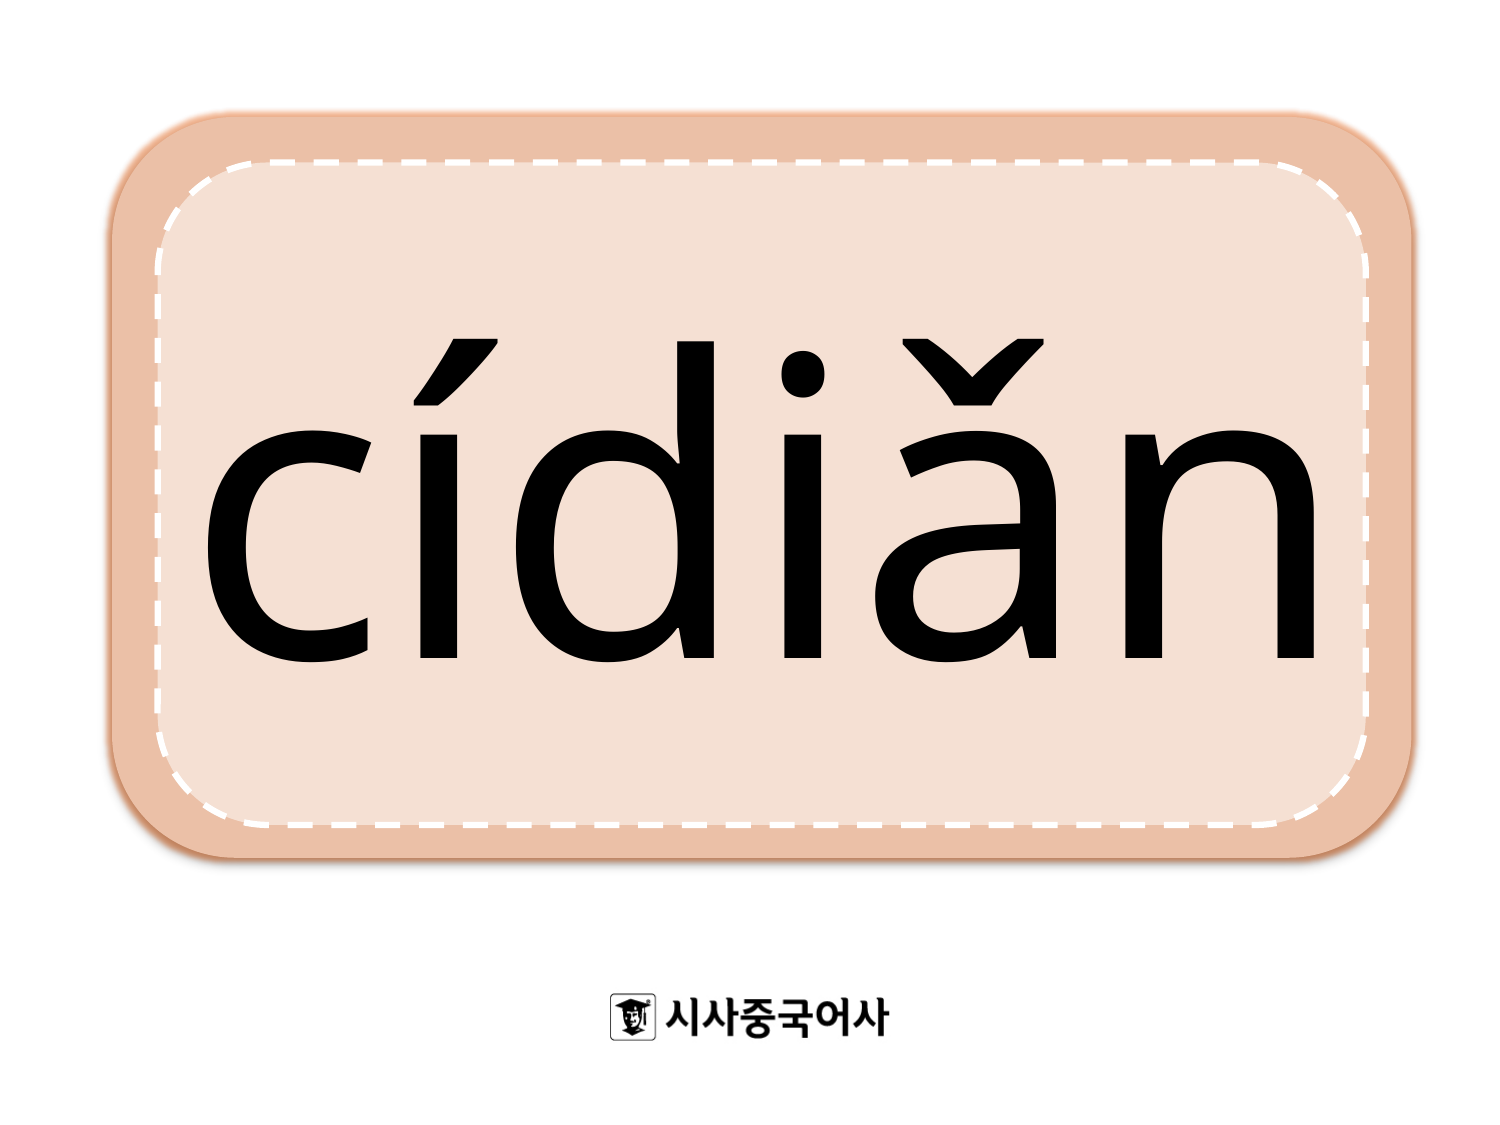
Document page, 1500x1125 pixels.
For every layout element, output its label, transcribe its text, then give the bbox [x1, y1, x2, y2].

picture [602, 987, 898, 1047]
text_box cídiǎn [162, 160, 1371, 824]
